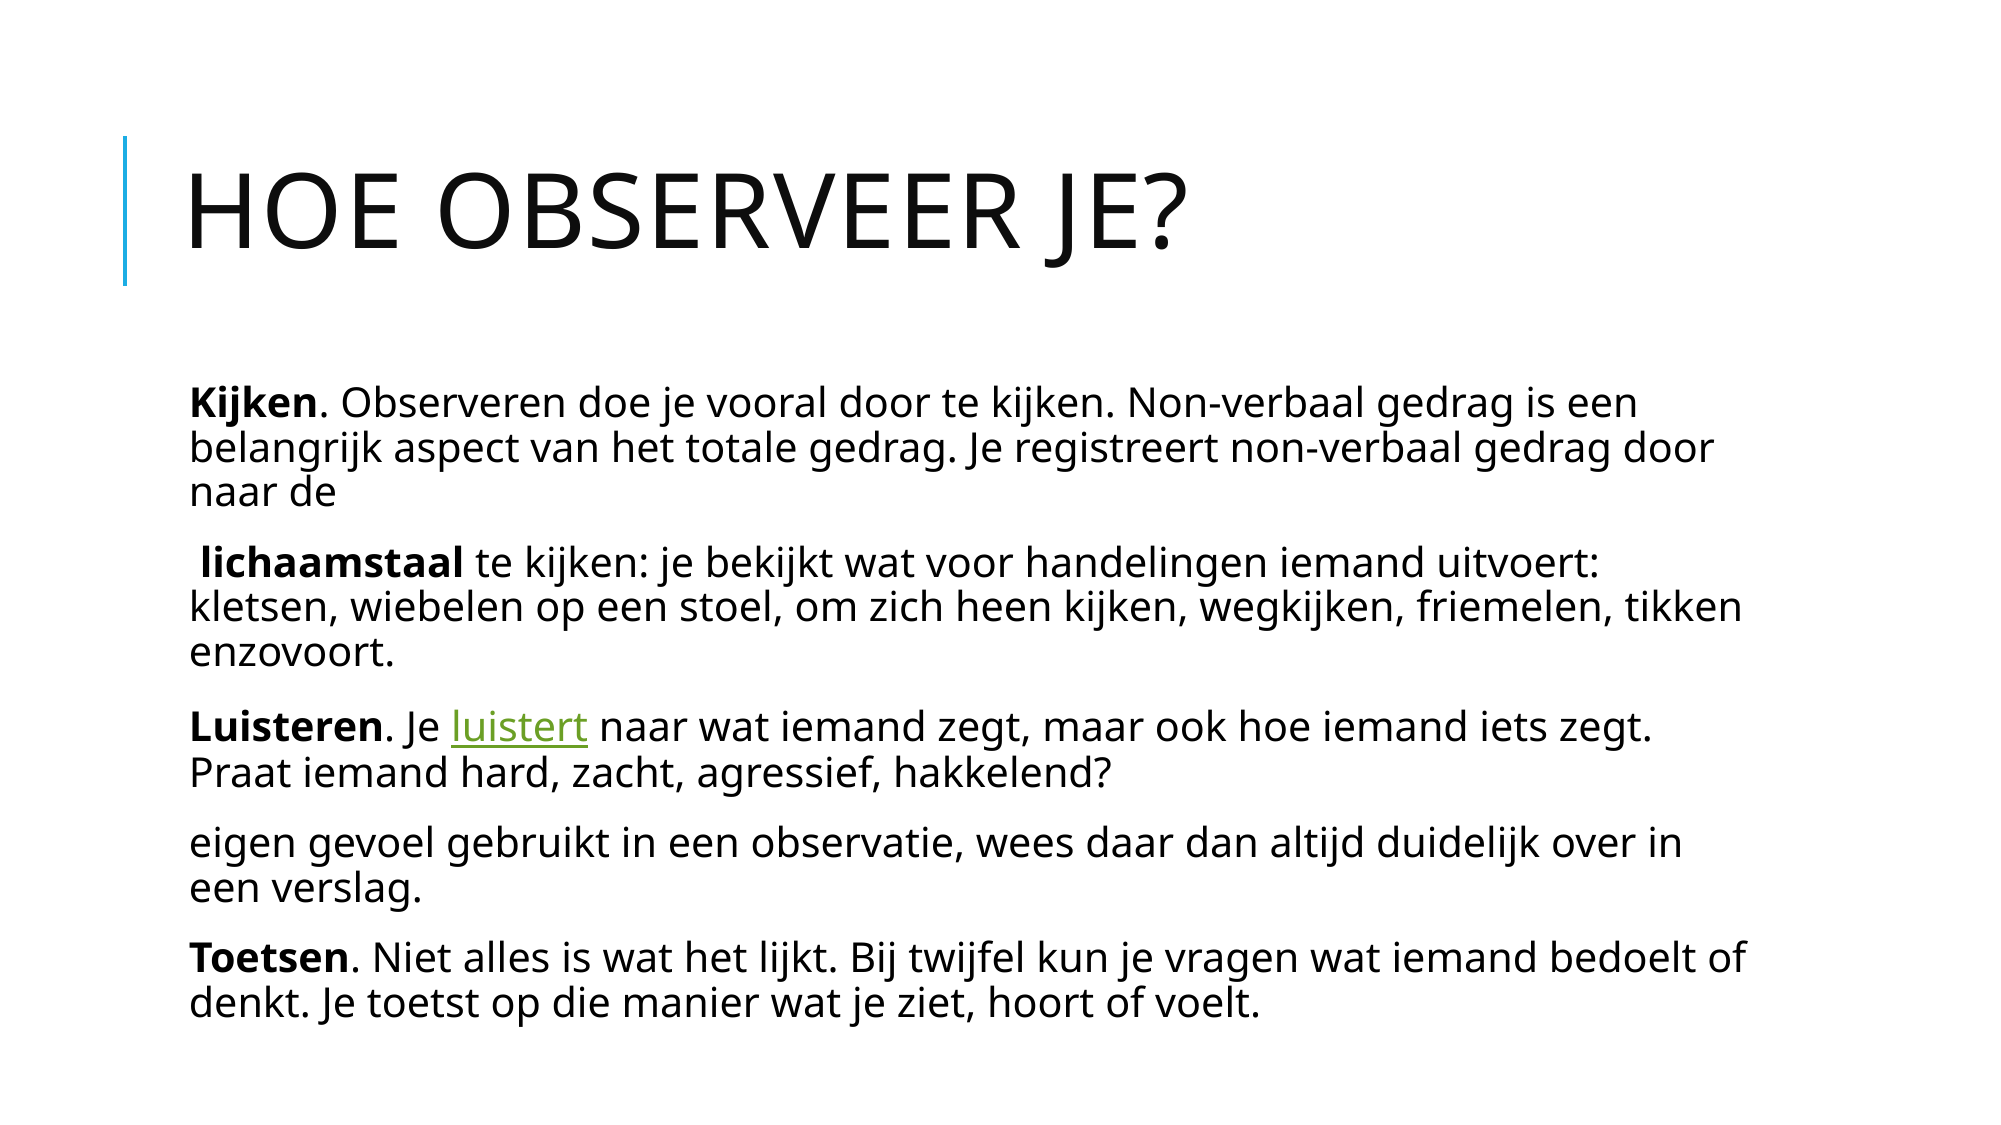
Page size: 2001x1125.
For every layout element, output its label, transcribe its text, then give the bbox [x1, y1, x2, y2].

list Kijken. Observeren doe je vooral door te kijken. Non-verbaal gedrag is een belangrijk aspect van het totale gedrag. Je registreert non-verbaal gedrag door naar de lichaamstaal te kijken: je bekijkt wat voor handelingen iemand uitvoert: kletsen, wiebelen op een stoel, om zich heen kijken, wegkijken, friemelen, tikken enzovoort. Luisteren. Je luistert naar wat iemand zegt, maar ook hoe iemand iets zegt. Praat iemand hard, zacht, agressief, hakkelend? eigen gevoel gebruikt in een observatie, wees daar dan altijd duidelijk over in een verslag. Toetsen. Niet alles is wat het lijkt. Bij twijfel kun je vragen wat iemand bedoelt of denkt. Je toetst op die manier wat je ziet, hoort of voelt. [168, 375, 1763, 1035]
title Hoe observeer je? [168, 96, 1763, 342]
